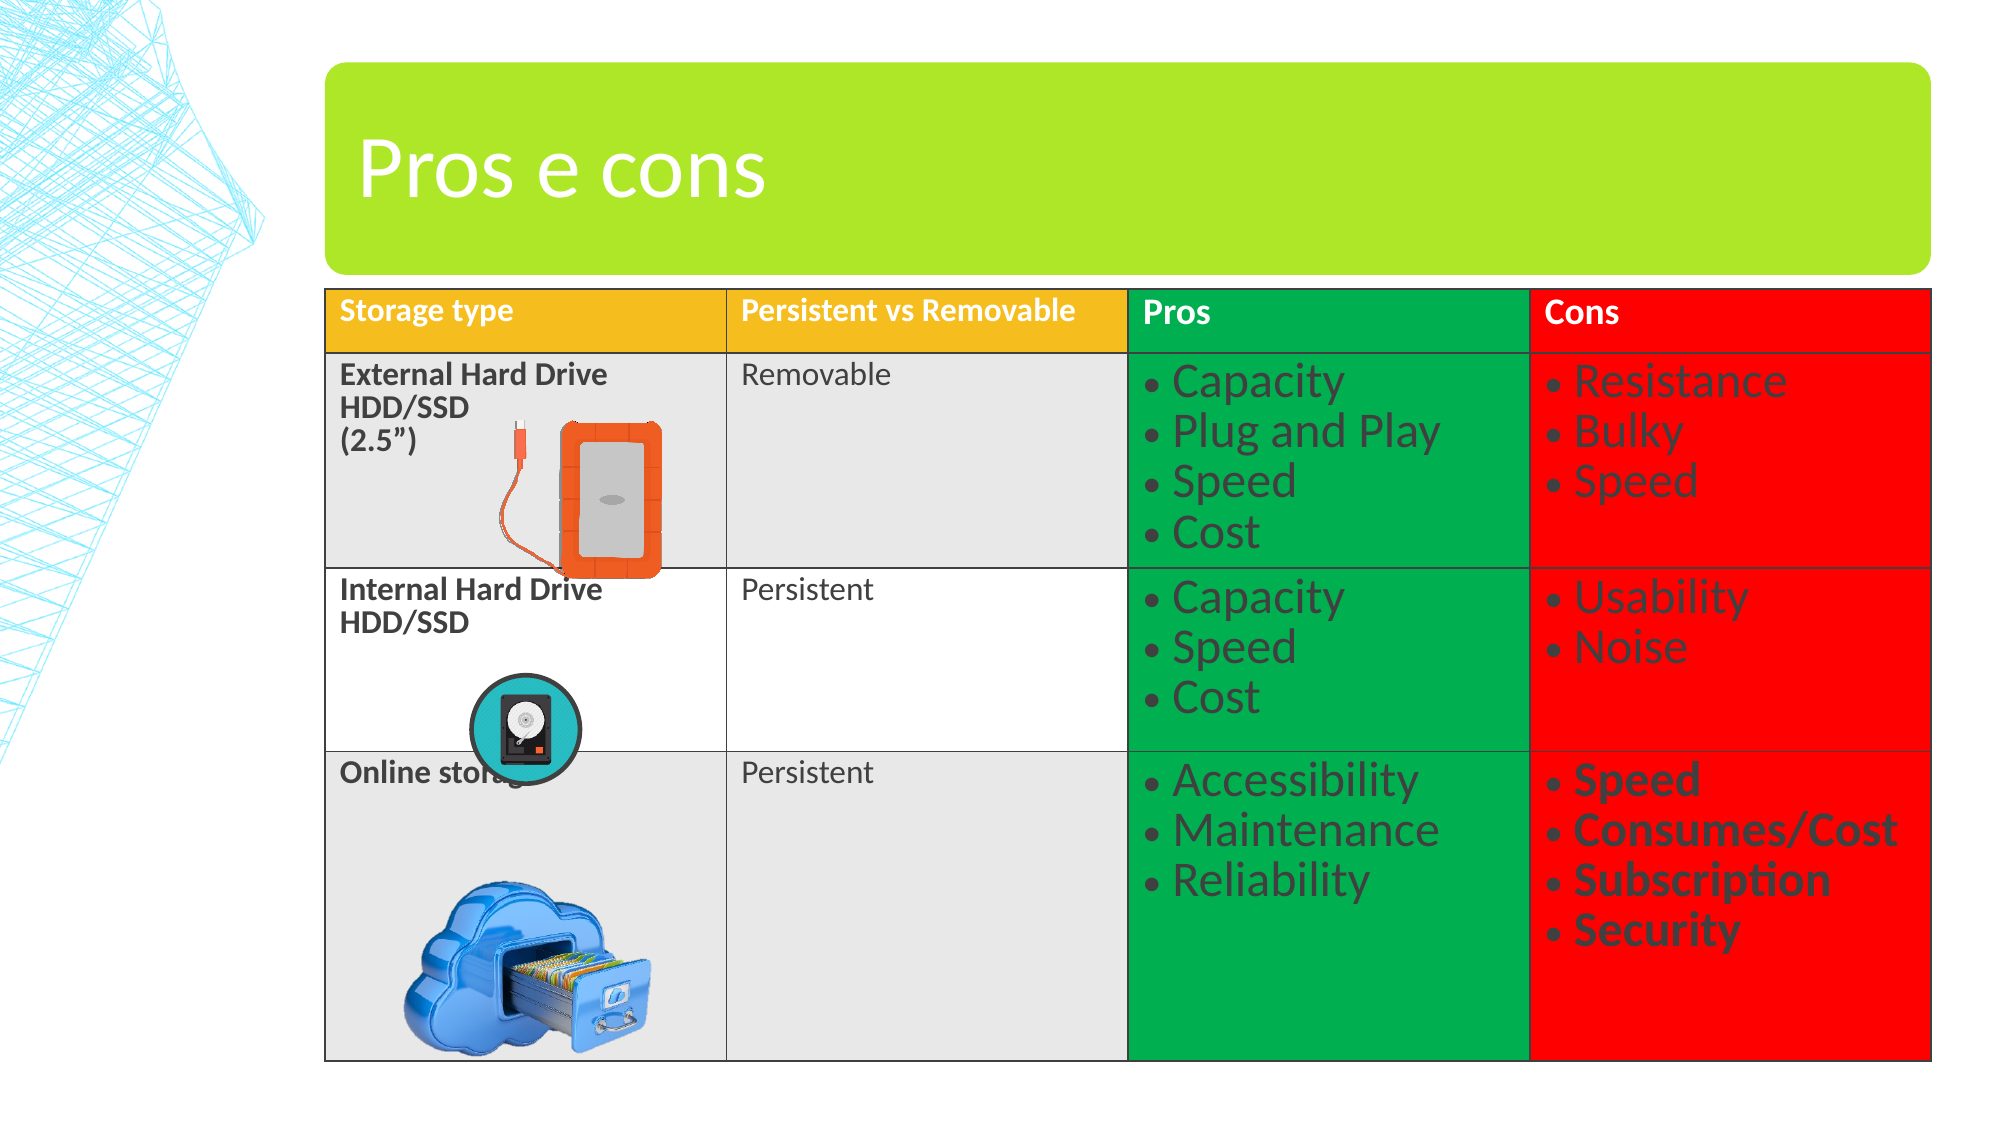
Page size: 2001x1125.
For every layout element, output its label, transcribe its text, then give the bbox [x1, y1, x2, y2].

table_header Cons [1531, 290, 1930, 352]
table_header Storage type [326, 290, 726, 352]
table_header Pros [1129, 290, 1529, 352]
table_cell Usability Noise [1531, 569, 1930, 751]
table_header Persistent vs Removable [727, 290, 1127, 352]
table_cell Persistent [727, 752, 1127, 1060]
table_cell Removable [727, 354, 1127, 567]
table_cell Resistance Bulky Speed [1531, 354, 1930, 567]
table_cell Internal Hard Drive HDD/SSD [326, 569, 726, 751]
table_cell Capacity Speed Cost [1129, 569, 1529, 751]
table_cell Accessibility Maintenance Reliability [1129, 752, 1529, 1060]
table_cell Persistent [727, 569, 1127, 751]
picture [0, 0, 2001, 1125]
table_cell External Hard Drive HDD/SSD (2.5”) [326, 354, 726, 567]
table_cell Online storage [326, 752, 726, 1060]
table_cell Speed Consumes/Cost Subscription Security [1531, 752, 1930, 1060]
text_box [324, 62, 1931, 275]
table_cell Capacity Plug and Play Speed Cost [1129, 354, 1529, 567]
